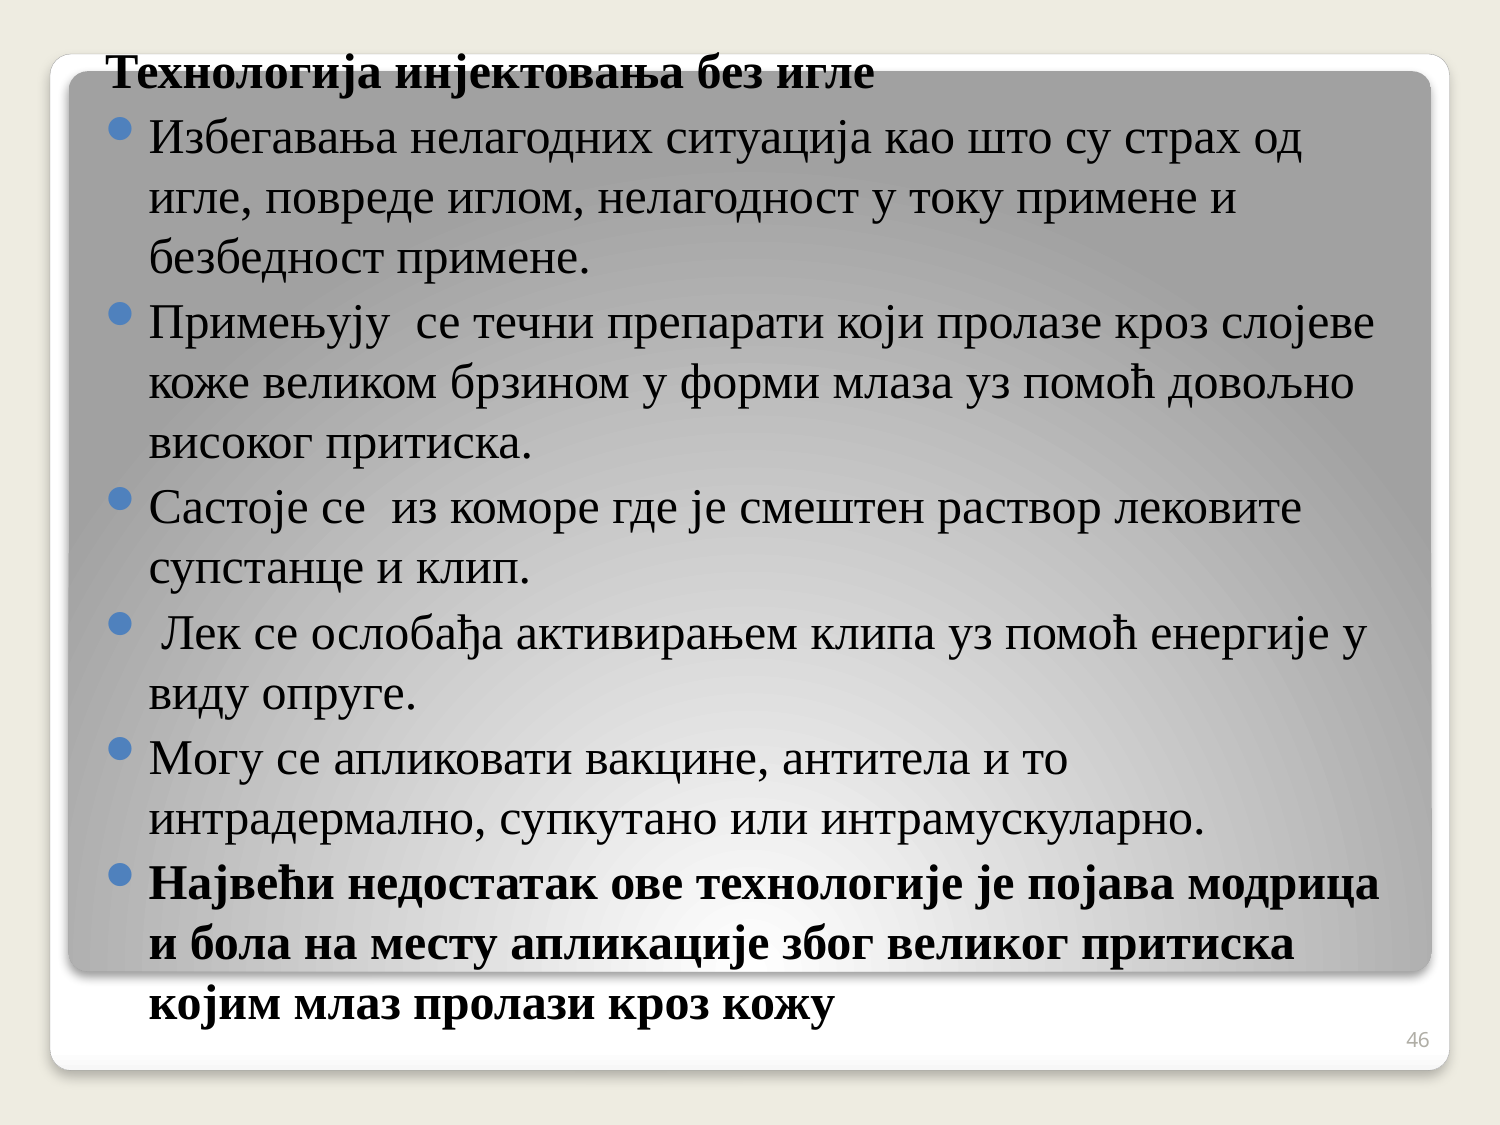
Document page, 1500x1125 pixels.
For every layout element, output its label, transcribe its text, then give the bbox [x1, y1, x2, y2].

slide_number 46 [1369, 1002, 1445, 1063]
list Технологија инјектовања без игле Избегавања нелагодних ситуација као што су страх од игле, повреде иглом, нелагодност у току примене и безбедност примене. Примењују се течни препарати који пролазе кроз слојеве коже великом брзином у форми млаза уз помоћ довољно високог притиска. Састоје се из коморе где је смештен раствор лековите супстанце и клип. Лек се ослобађа активирањем клипа уз помоћ енергије у виду опруге. Могу се апликовати вакцине, антитела и то интрадермално, супкутано или интрамускуларно. Највећи недостатак ове технологије је појава модрица и бола на месту апликације због великог притиска којим млаз пролази кроз кожу [75, 23, 1425, 1043]
